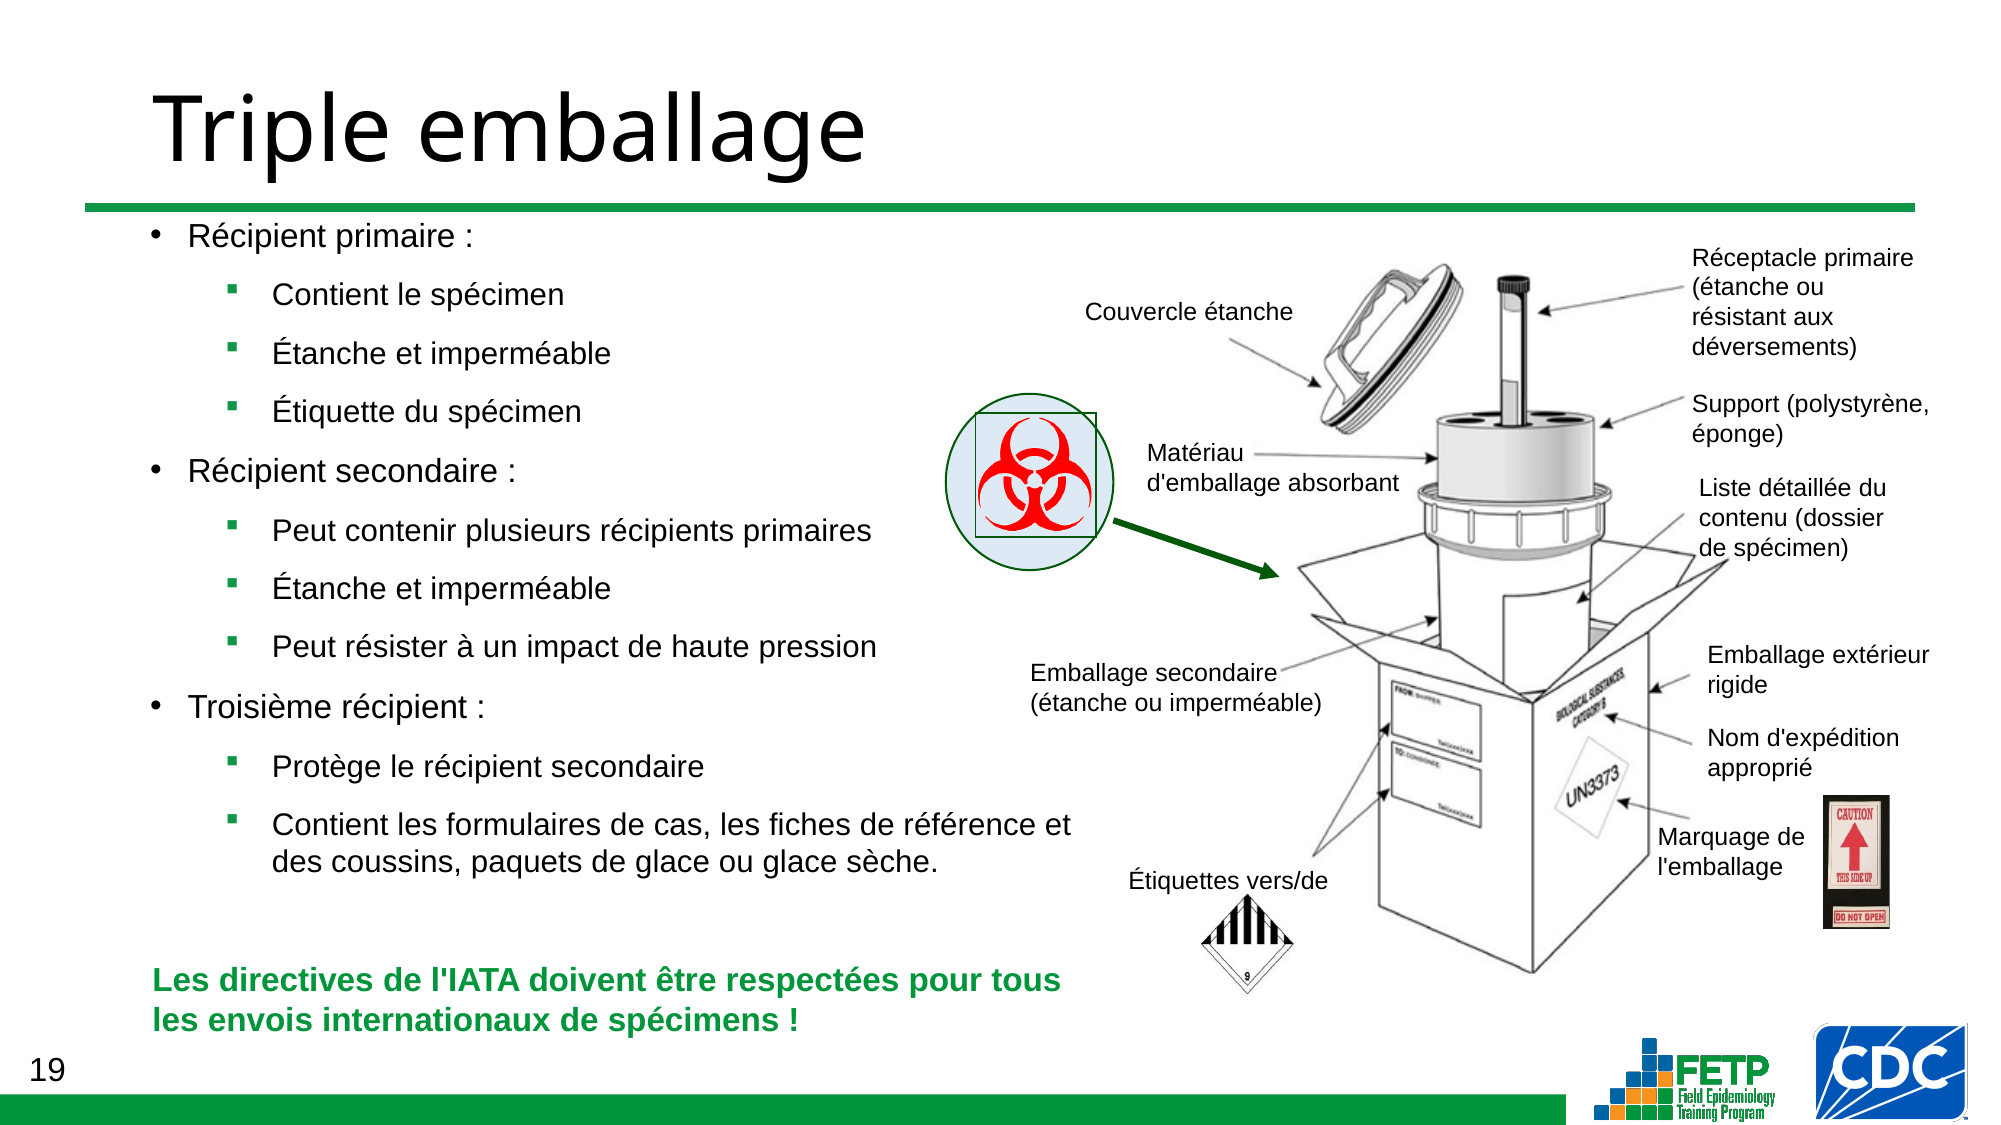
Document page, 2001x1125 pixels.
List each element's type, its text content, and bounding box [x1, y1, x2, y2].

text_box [945, 233, 1960, 999]
title Triple emballage [137, 75, 1863, 207]
picture [1594, 1038, 1775, 1122]
list Récipient primaire : Contient le spécimen Étanche et imperméable Étiquette du spécimen Récipient secondaire : Peut contenir plusieurs récipients primaires Étanche et imperméable Peut résister à un impact de haute pression Troisième récipient : Protège le récipient secondaire Contient les formulaires de cas, les fiches de référence et des coussins, paquets de glace ou glace sèche. [135, 206, 1112, 985]
text_box Les directives de l'IATA doivent être respectées pour tous les envois internationaux de spécimens ! [137, 950, 1213, 1046]
picture [1813, 1023, 1968, 1122]
